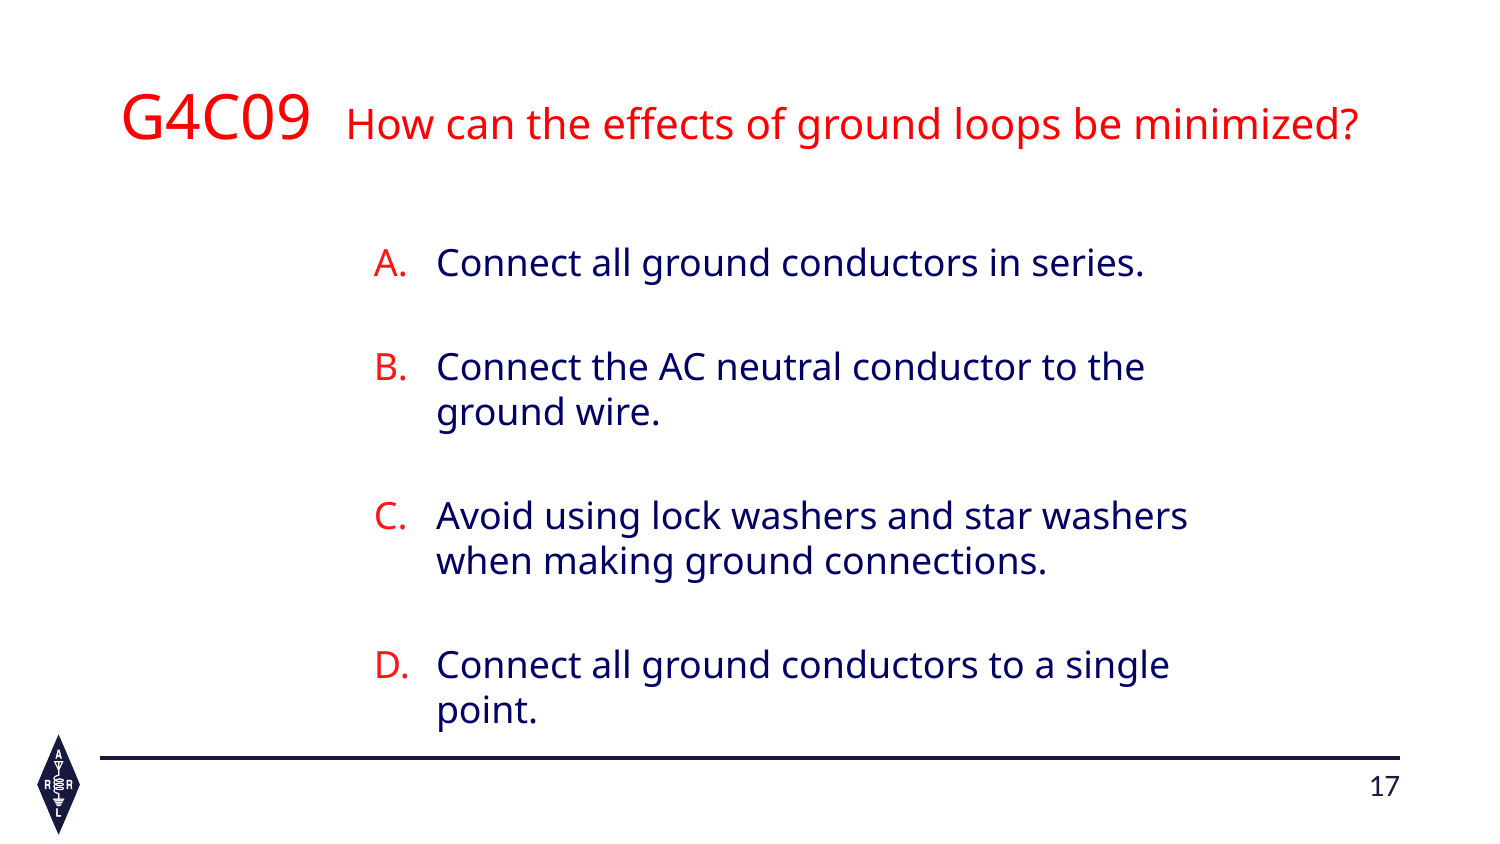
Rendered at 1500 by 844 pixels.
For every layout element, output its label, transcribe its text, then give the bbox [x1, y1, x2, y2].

slide_number 17 [1302, 761, 1400, 807]
text_box G4C09 How can the effects of ground loops be minimized? [112, 73, 1388, 192]
picture [37, 734, 80, 835]
text_box Connect all ground conductors in series. Connect the AC neutral conductor to the ground wire. Avoid using lock washers and star washers when making ground connections. Connect all ground conductors to a single point. [365, 234, 1266, 769]
